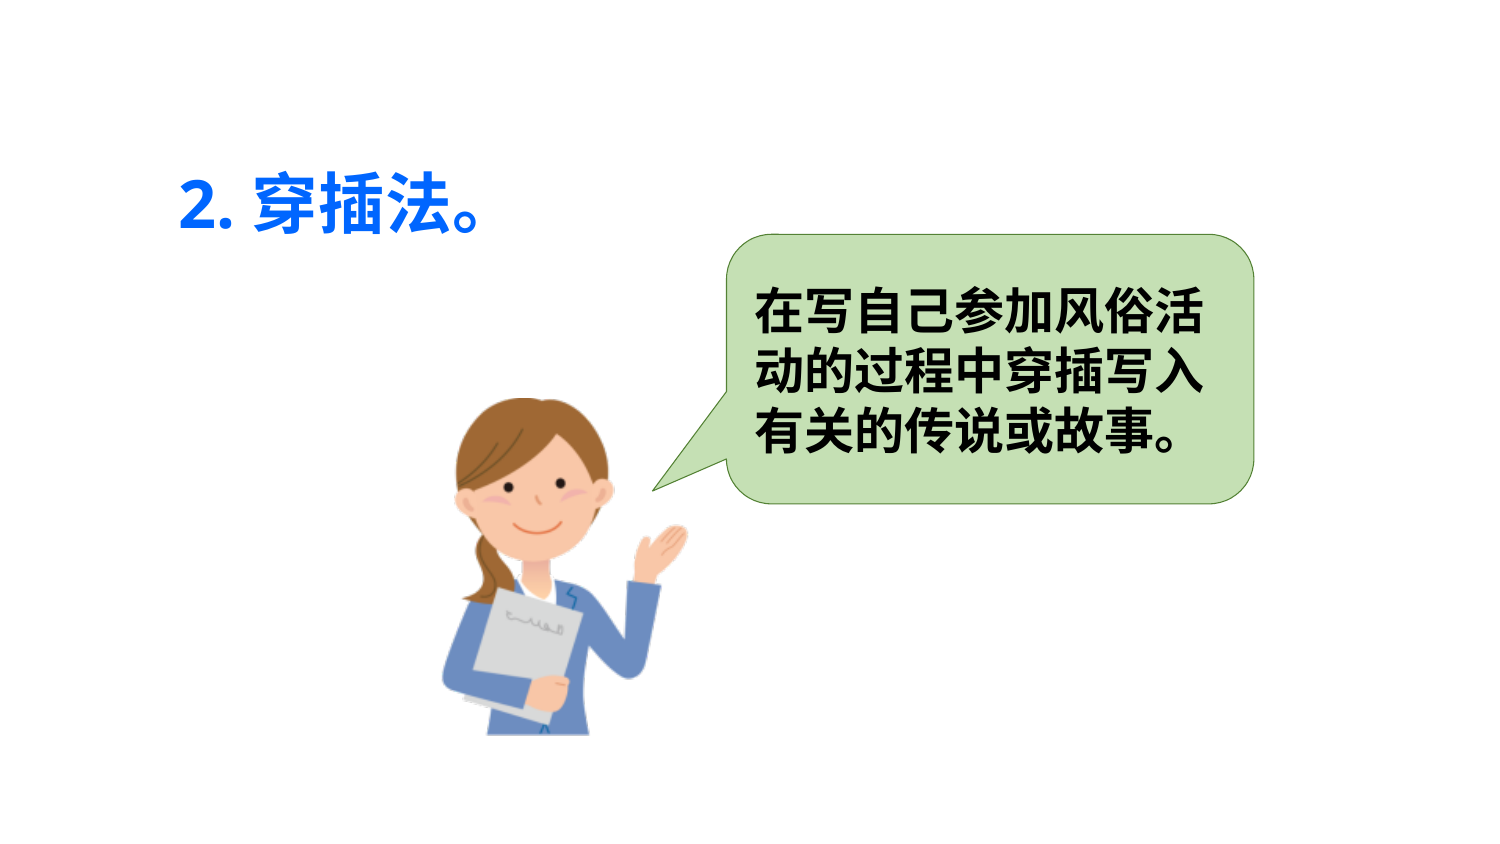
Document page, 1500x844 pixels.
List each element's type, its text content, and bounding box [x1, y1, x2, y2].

text_box 在写自己参加风俗活动的过程中穿插写入有关的传说或故事。 [721, 233, 1255, 505]
text_box 2.穿插法。 [163, 114, 1442, 250]
picture [386, 398, 732, 739]
